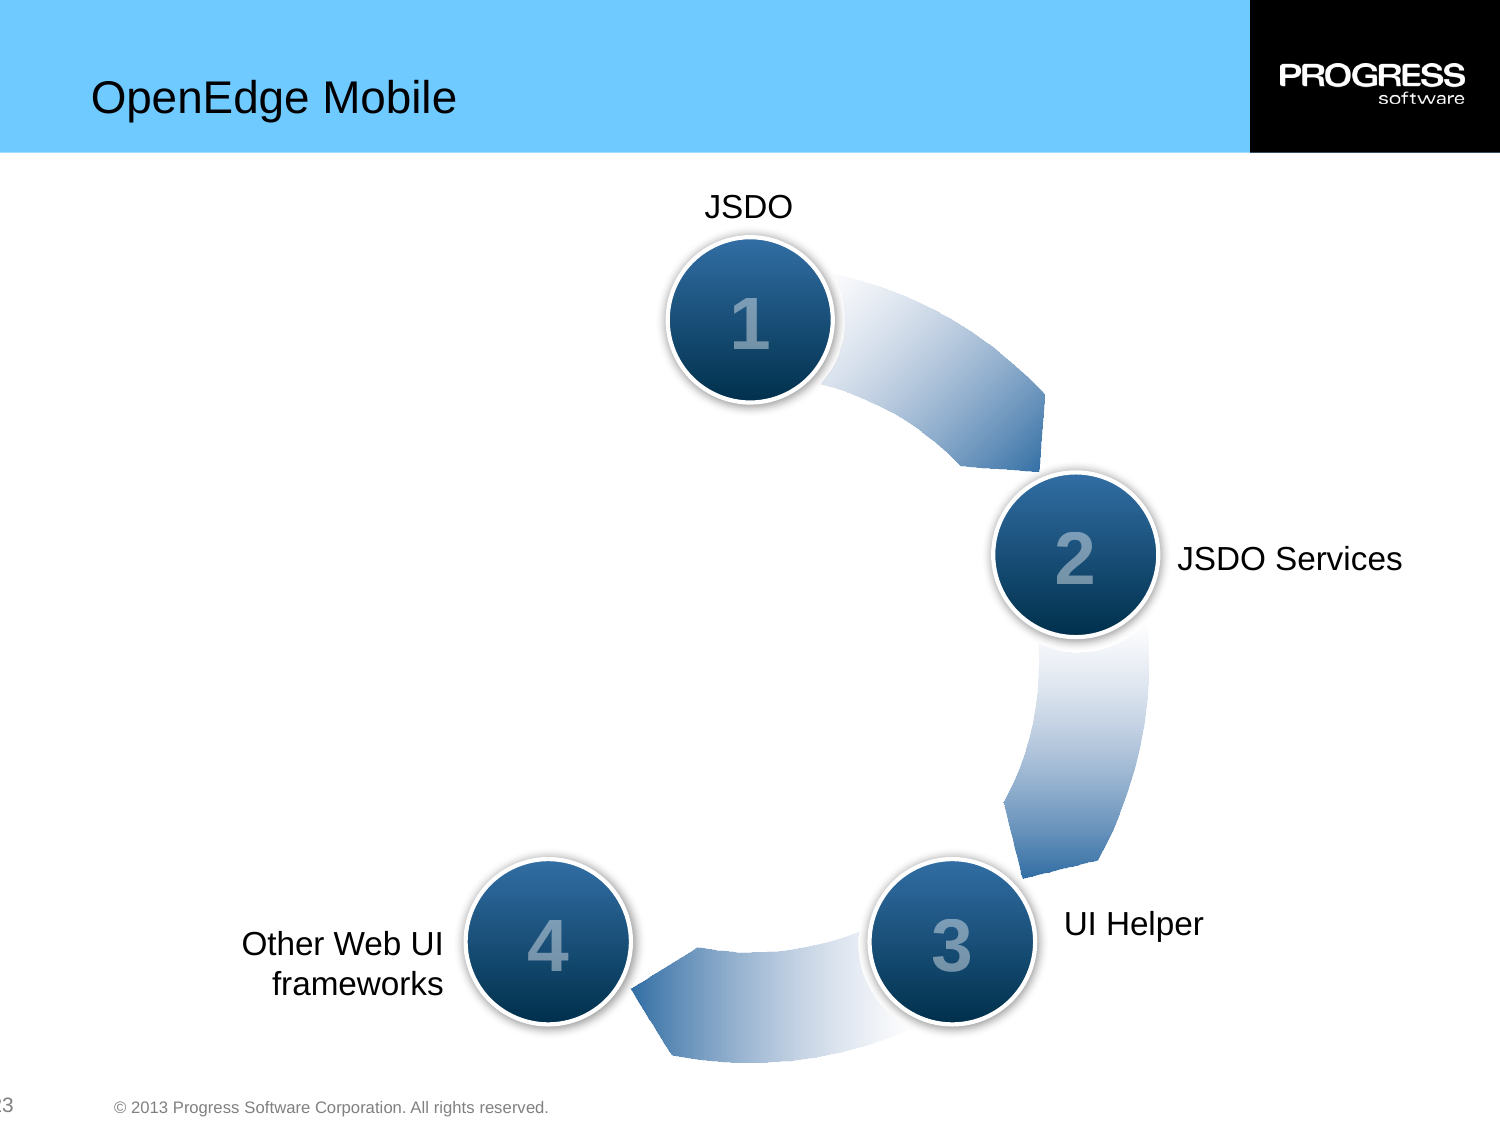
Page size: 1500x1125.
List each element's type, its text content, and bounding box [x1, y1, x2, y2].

text_box Other Web UI frameworks [121, 914, 459, 1010]
text_box [630, 931, 913, 1063]
text_box JSDO Services [1162, 530, 1500, 585]
text_box 2 [993, 472, 1159, 638]
title OpenEdge Mobile [75, 64, 1201, 132]
text_box 4 [465, 859, 631, 1025]
text_box 3 [869, 859, 1036, 1025]
text_box [820, 273, 1044, 472]
text_box 1 [667, 237, 833, 403]
text_box [1003, 621, 1149, 879]
text_box JSDO [580, 177, 918, 233]
picture [1280, 63, 1465, 104]
text_box UI Helper [1048, 894, 1387, 949]
